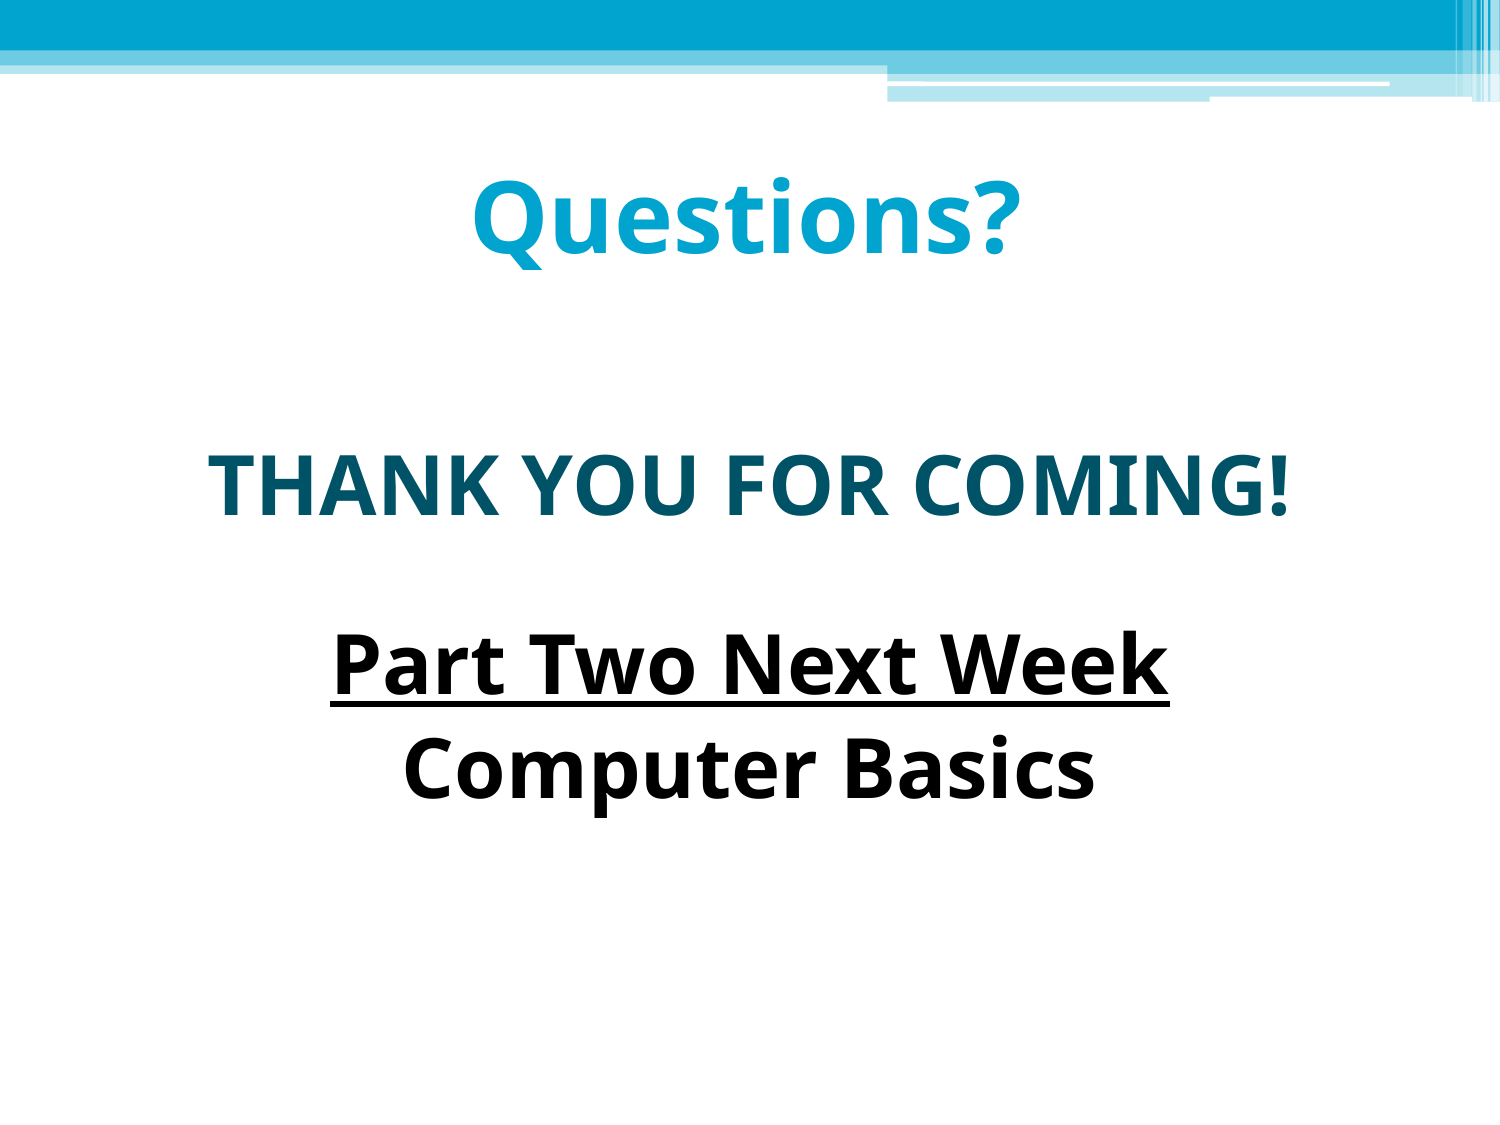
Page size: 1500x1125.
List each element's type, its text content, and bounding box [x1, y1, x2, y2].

list THANK YOU FOR COMING! Part Two Next Week Computer Basics [75, 300, 1418, 1088]
title Questions? [75, 127, 1418, 300]
